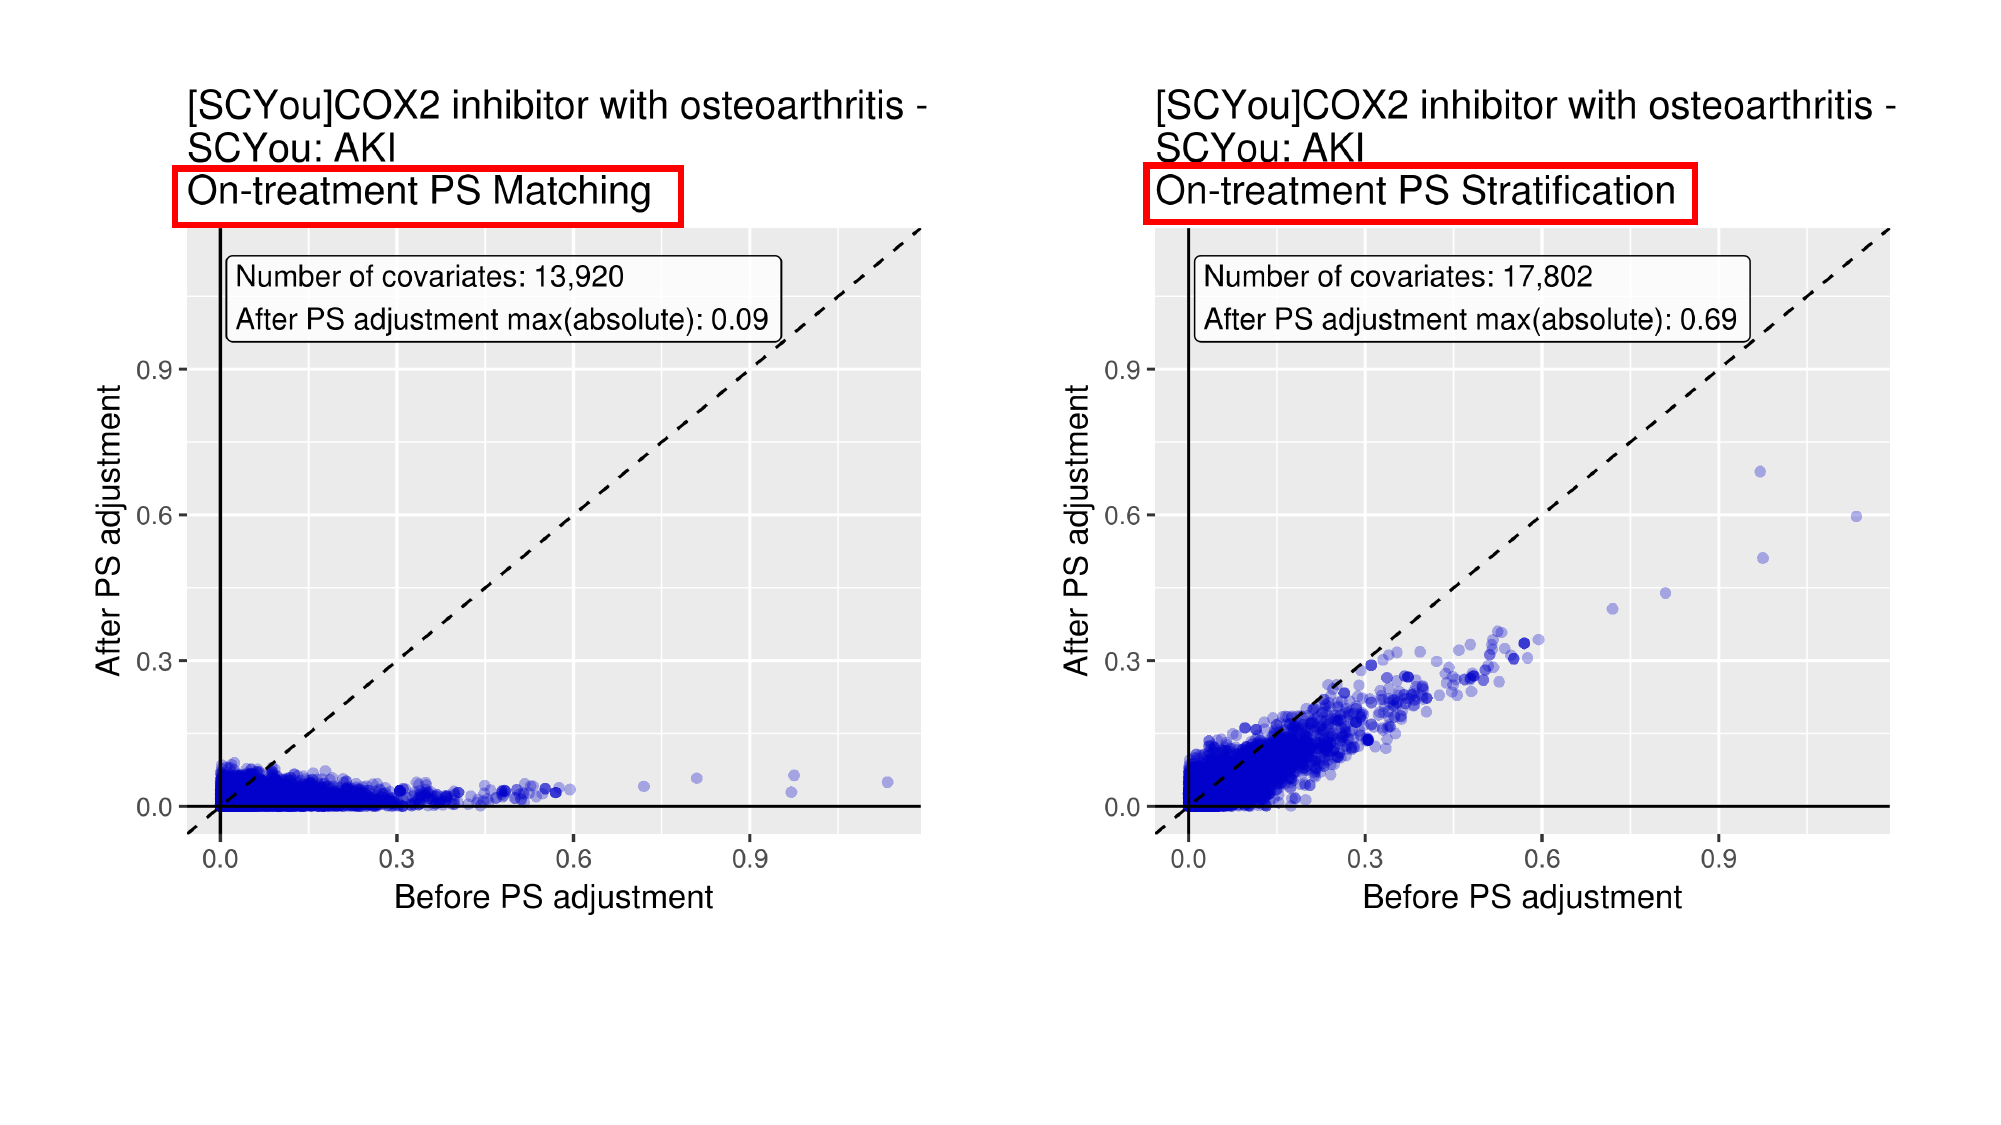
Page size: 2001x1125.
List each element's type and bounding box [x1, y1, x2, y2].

picture [1047, 73, 1906, 932]
list [79, 73, 937, 932]
